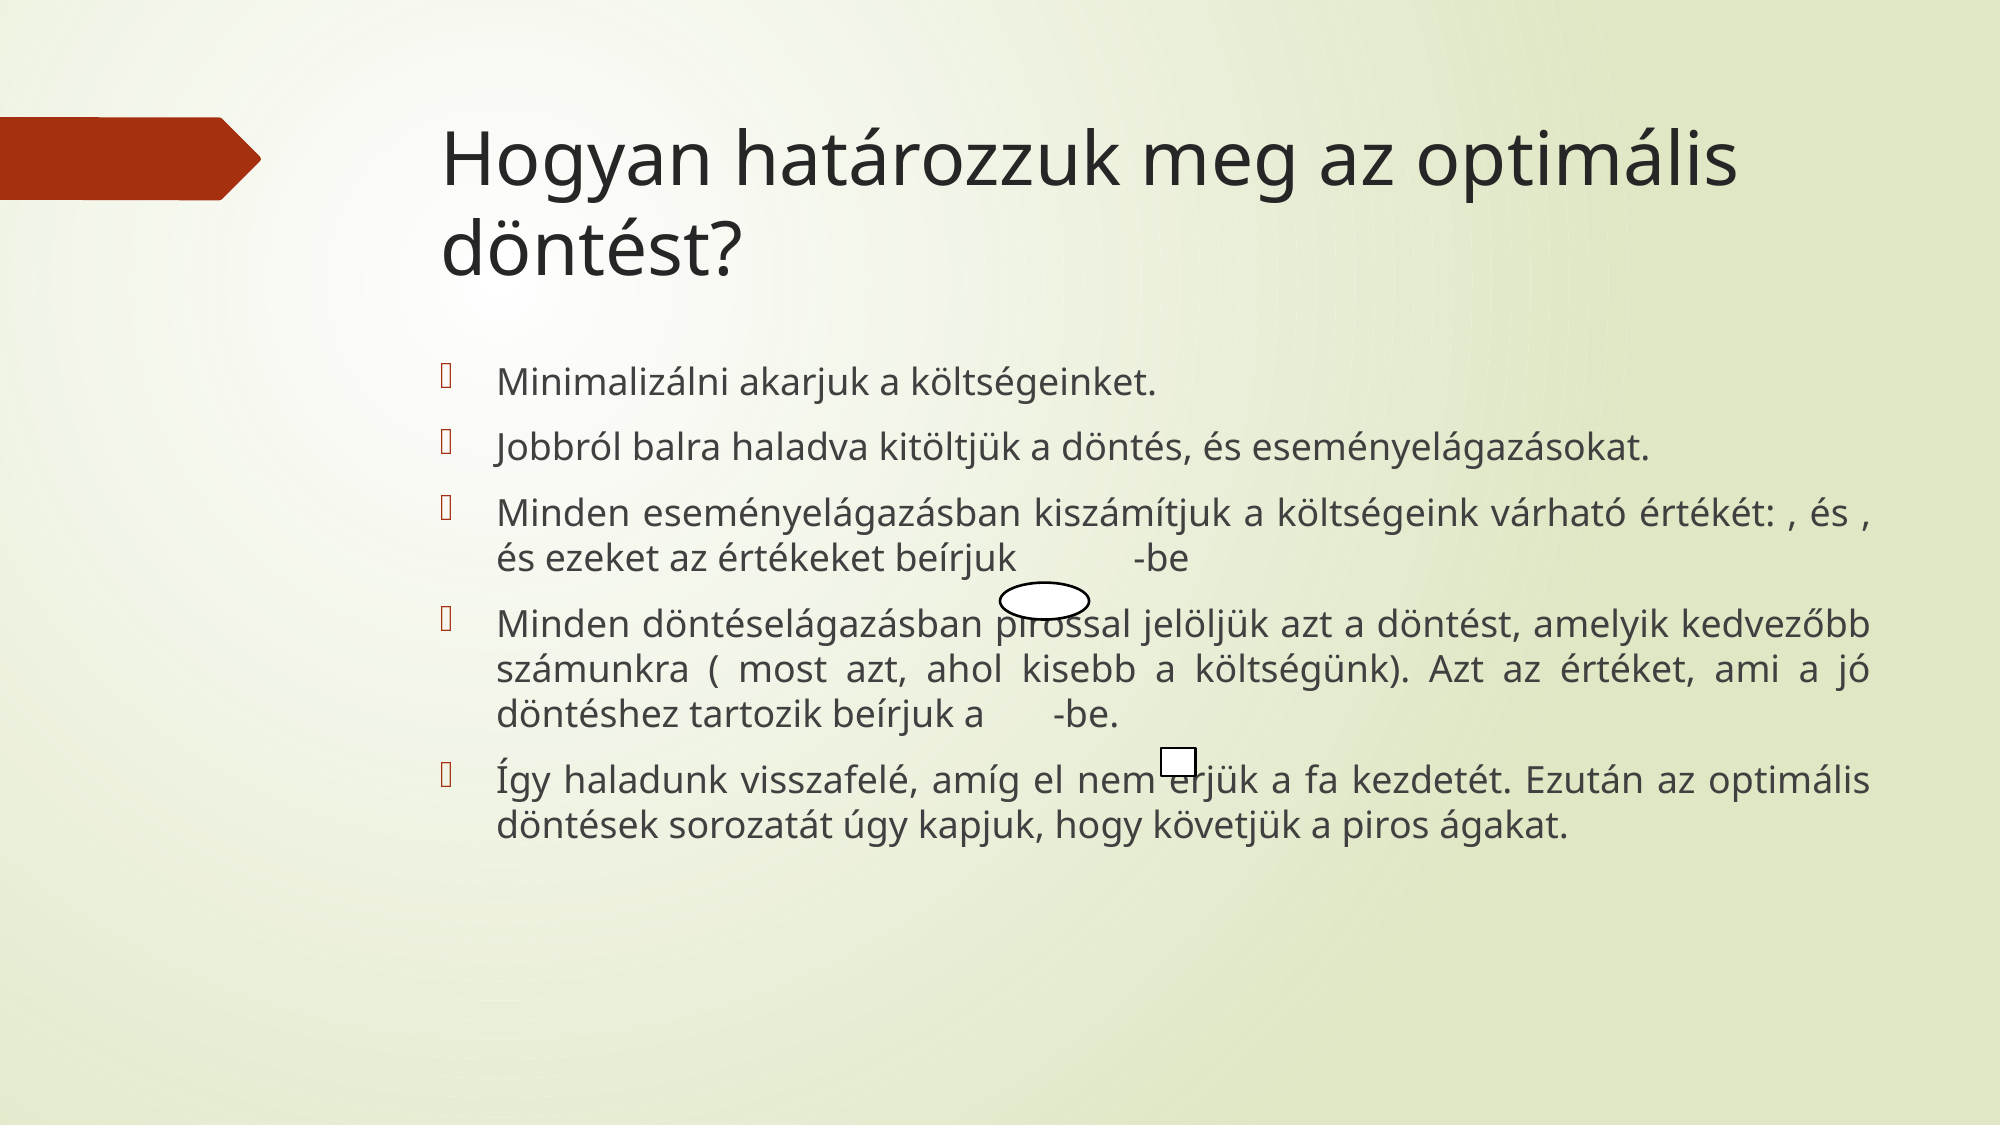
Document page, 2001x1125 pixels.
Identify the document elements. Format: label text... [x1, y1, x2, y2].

text_box [998, 581, 1091, 621]
text_box [1160, 747, 1197, 777]
title Hogyan határozzuk meg az optimális döntést? [425, 102, 1888, 313]
